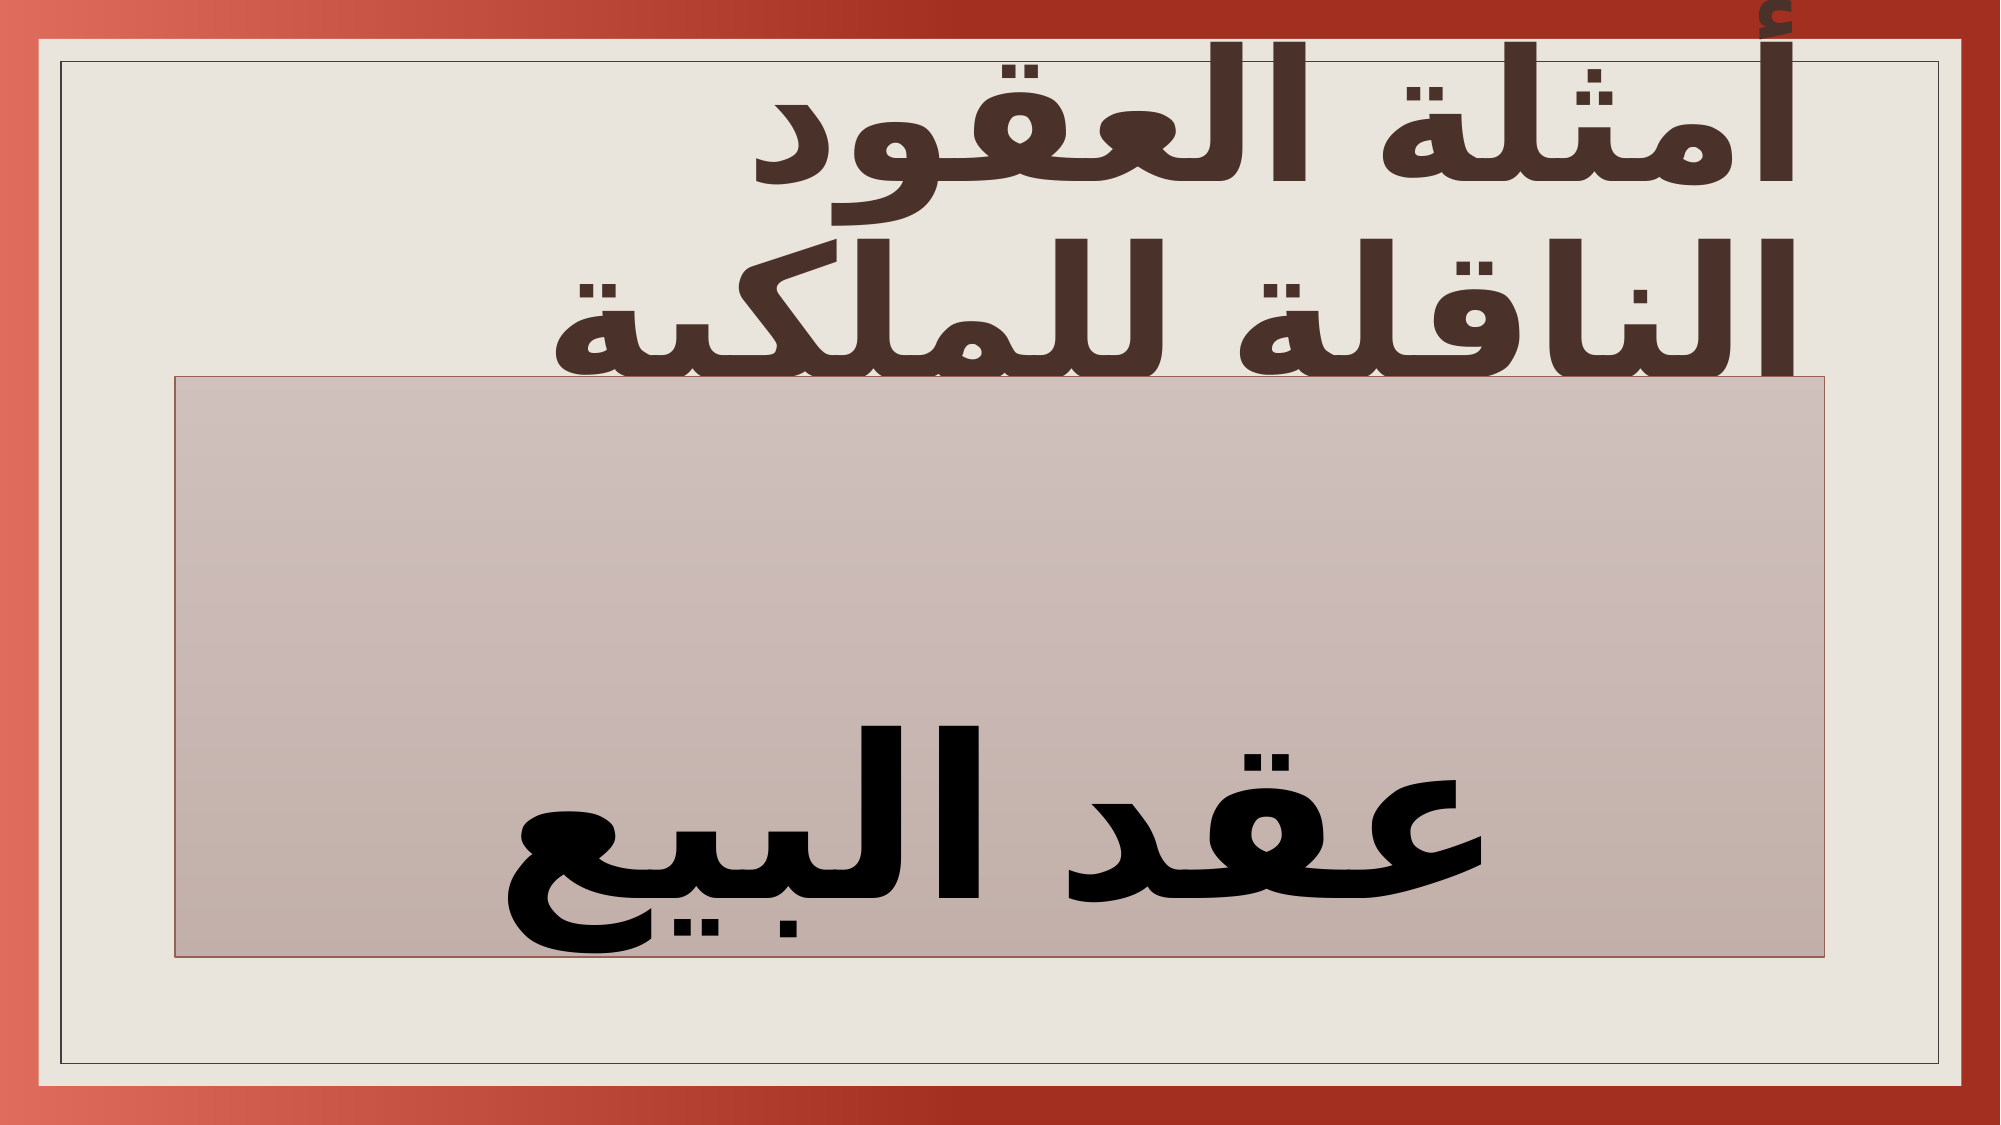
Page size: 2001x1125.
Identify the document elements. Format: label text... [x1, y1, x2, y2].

list عقد البيع [174, 376, 1825, 958]
title أمثلة العقود الناقلة للملكية [174, 92, 1825, 349]
